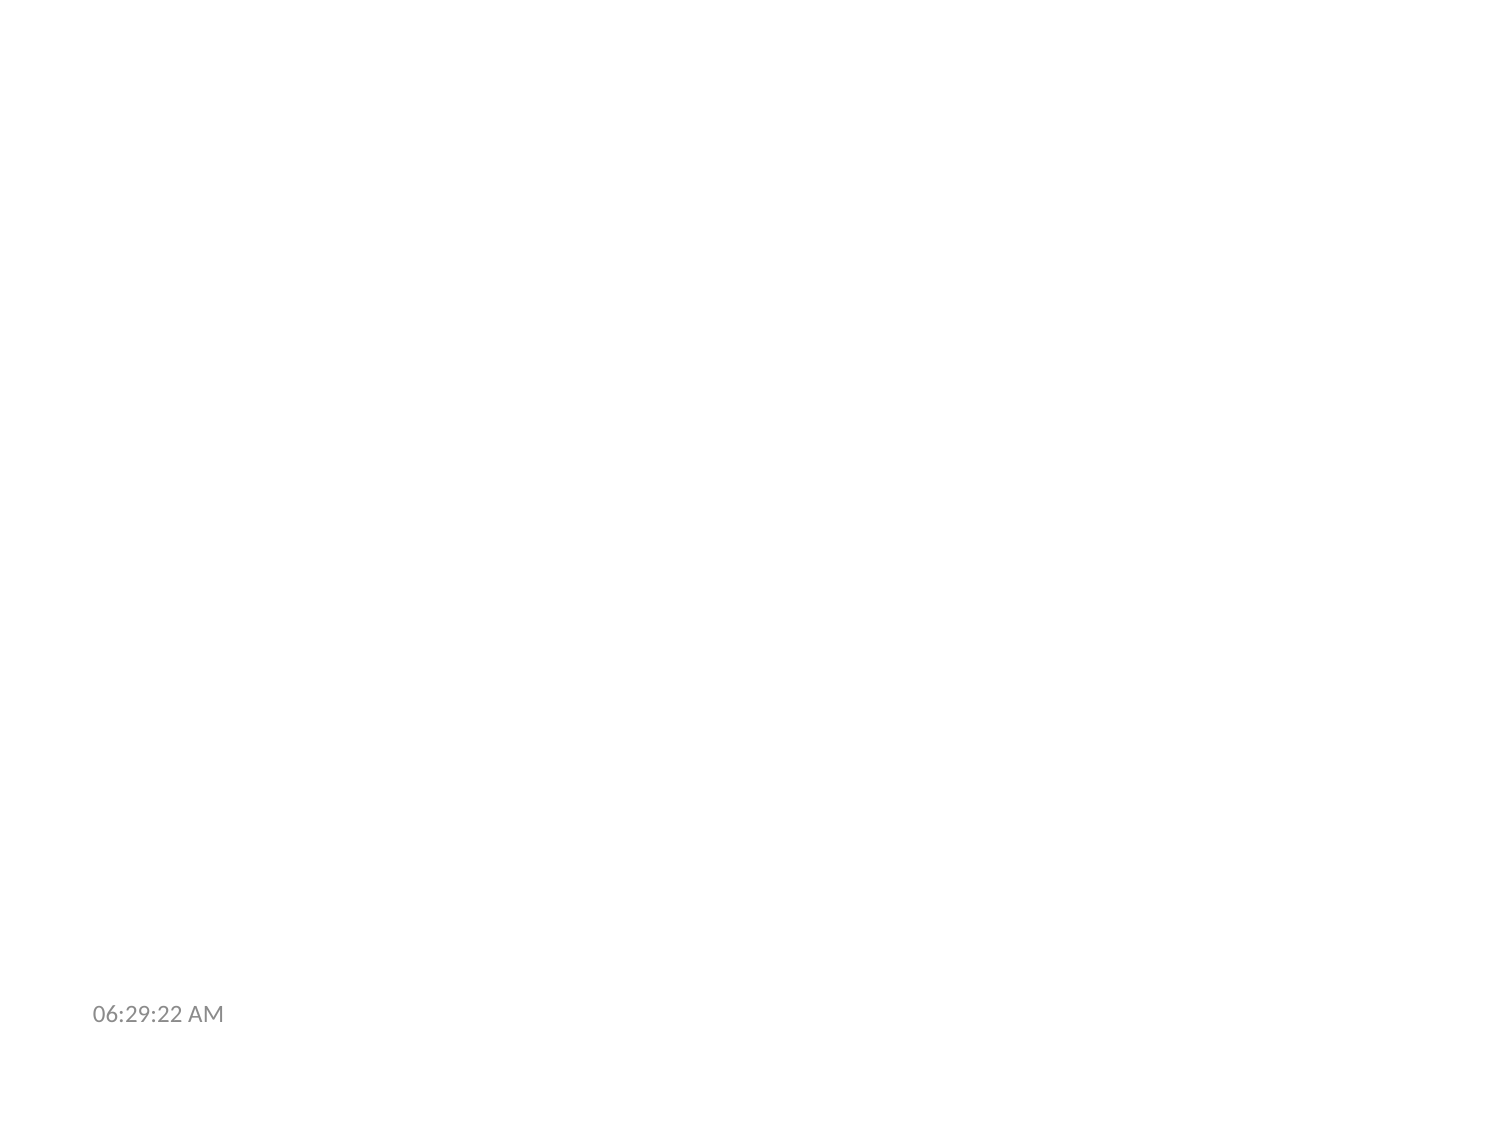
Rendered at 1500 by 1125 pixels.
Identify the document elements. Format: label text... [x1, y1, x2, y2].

text_box 3:35:09 PM [77, 982, 428, 1043]
